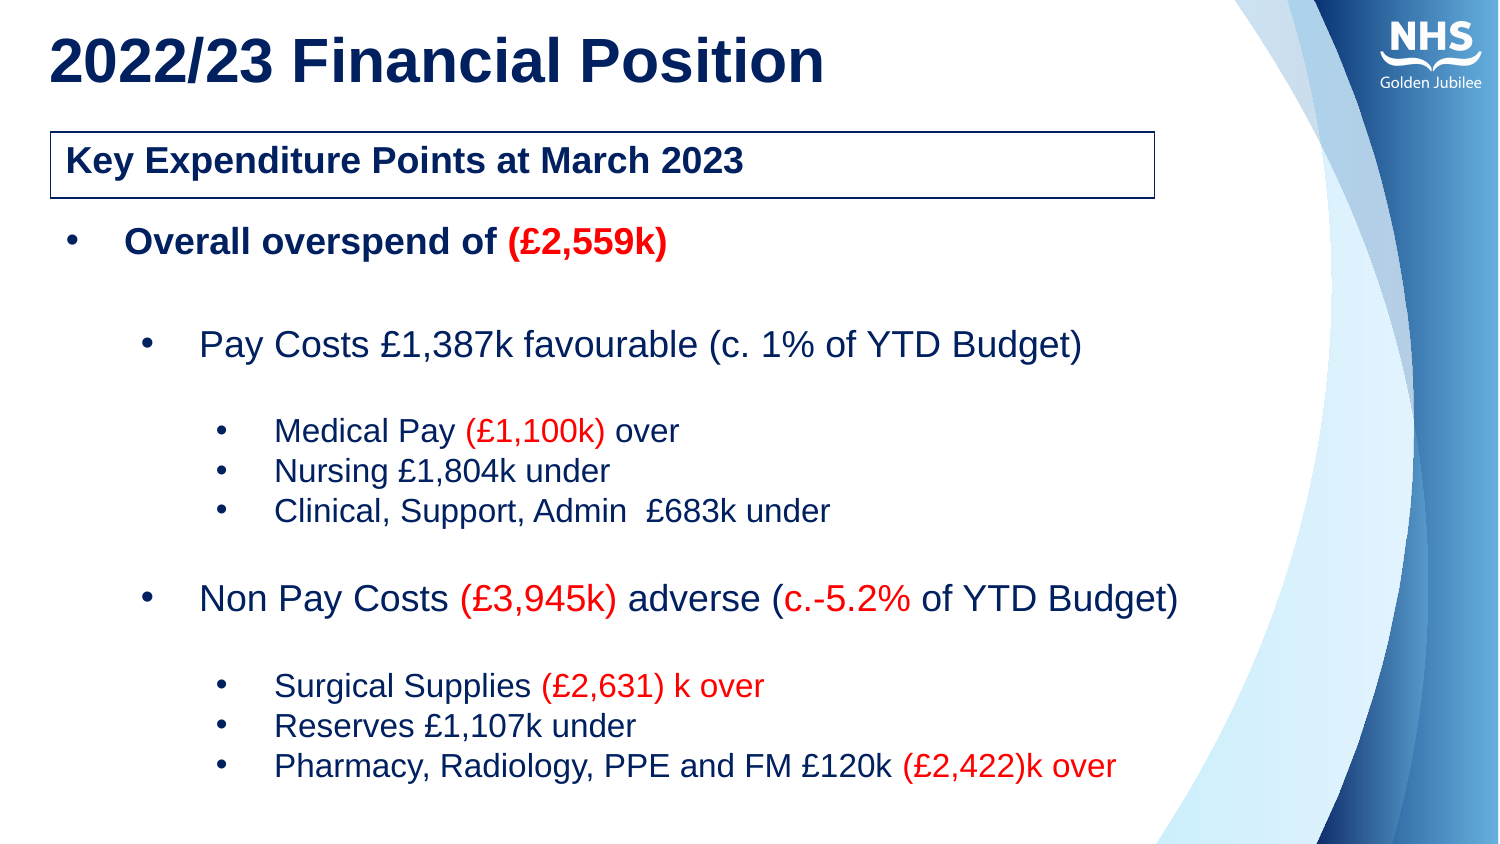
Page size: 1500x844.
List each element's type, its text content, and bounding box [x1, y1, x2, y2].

table_header Key Expenditure Points at March 2023 [51, 133, 1154, 197]
text_box Overall overspend of (£2,559k) Pay Costs £1,387k favourable (c. 1% of YTD Budget) Medical Pay (£1,100k) over Nursing £1,804k under Clinical, Support, Admin £683k under Non Pay Costs (£3,945k) adverse (c.-5.2% of YTD Budget) Surgical Supplies (£2,631) k over Reserves £1,107k under Pharmacy, Radiology, PPE and FM £120k (£2,422)k over [49, 217, 1336, 844]
title 2022/23 Financial Position [49, 23, 1064, 95]
picture [1380, 21, 1482, 92]
